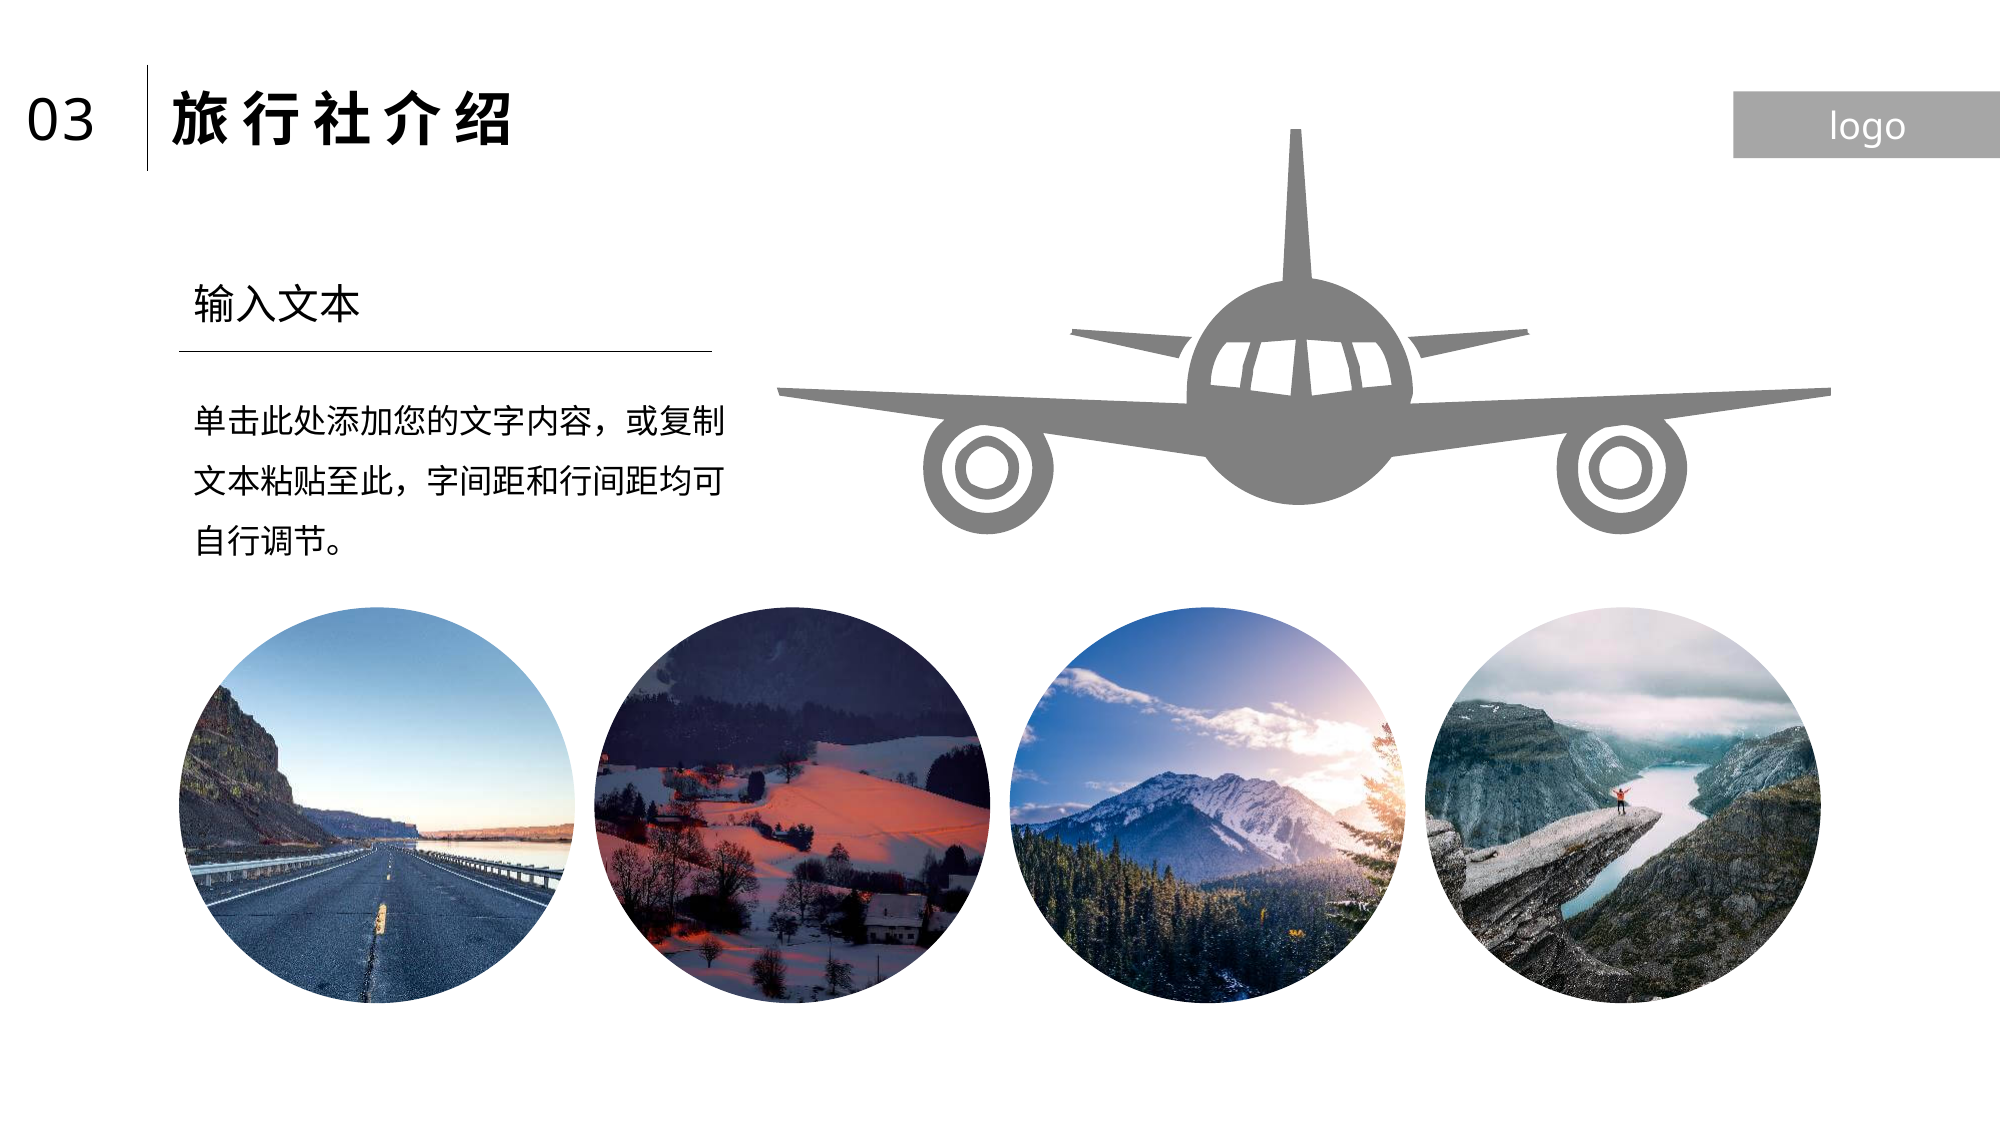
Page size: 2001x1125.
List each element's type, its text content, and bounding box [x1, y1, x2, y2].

text_box [178, 606, 576, 1005]
text_box [1423, 606, 1822, 1005]
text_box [179, 245, 753, 570]
text_box [593, 606, 992, 1005]
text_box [11, 64, 1048, 171]
text_box logo [1732, 90, 2000, 159]
text_box [776, 129, 1831, 535]
text_box [1008, 606, 1407, 1005]
